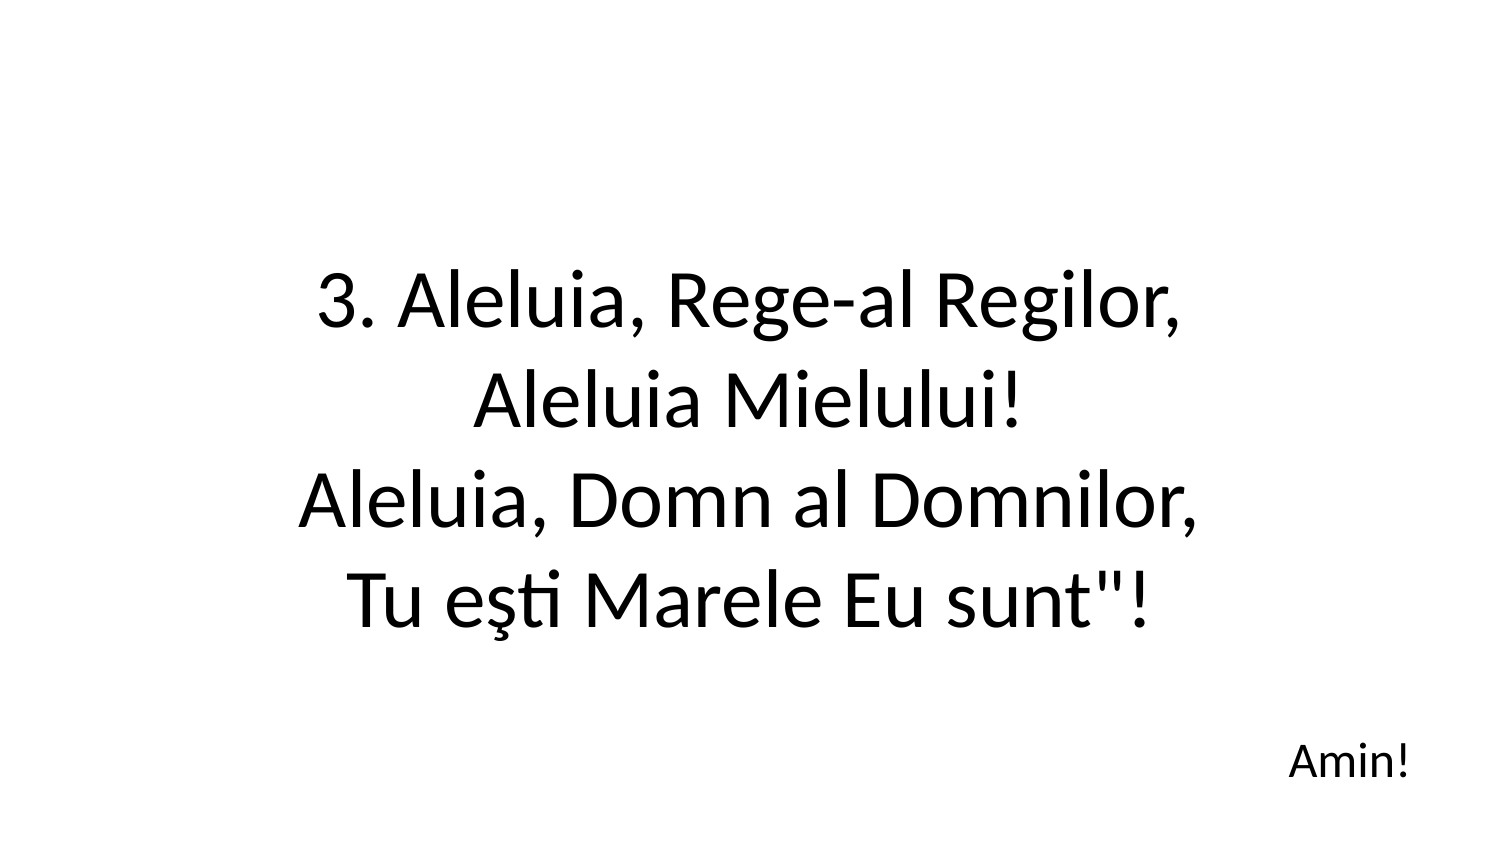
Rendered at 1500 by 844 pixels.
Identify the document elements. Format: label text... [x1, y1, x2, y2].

text_box 3. Aleluia, Rege-al Regilor, Aleluia Mielului! Aleluia, Domn al Domnilor, Tu eşti Marele Eu sunt"! [284, 192, 1216, 652]
text_box Amin! [1273, 674, 1427, 795]
